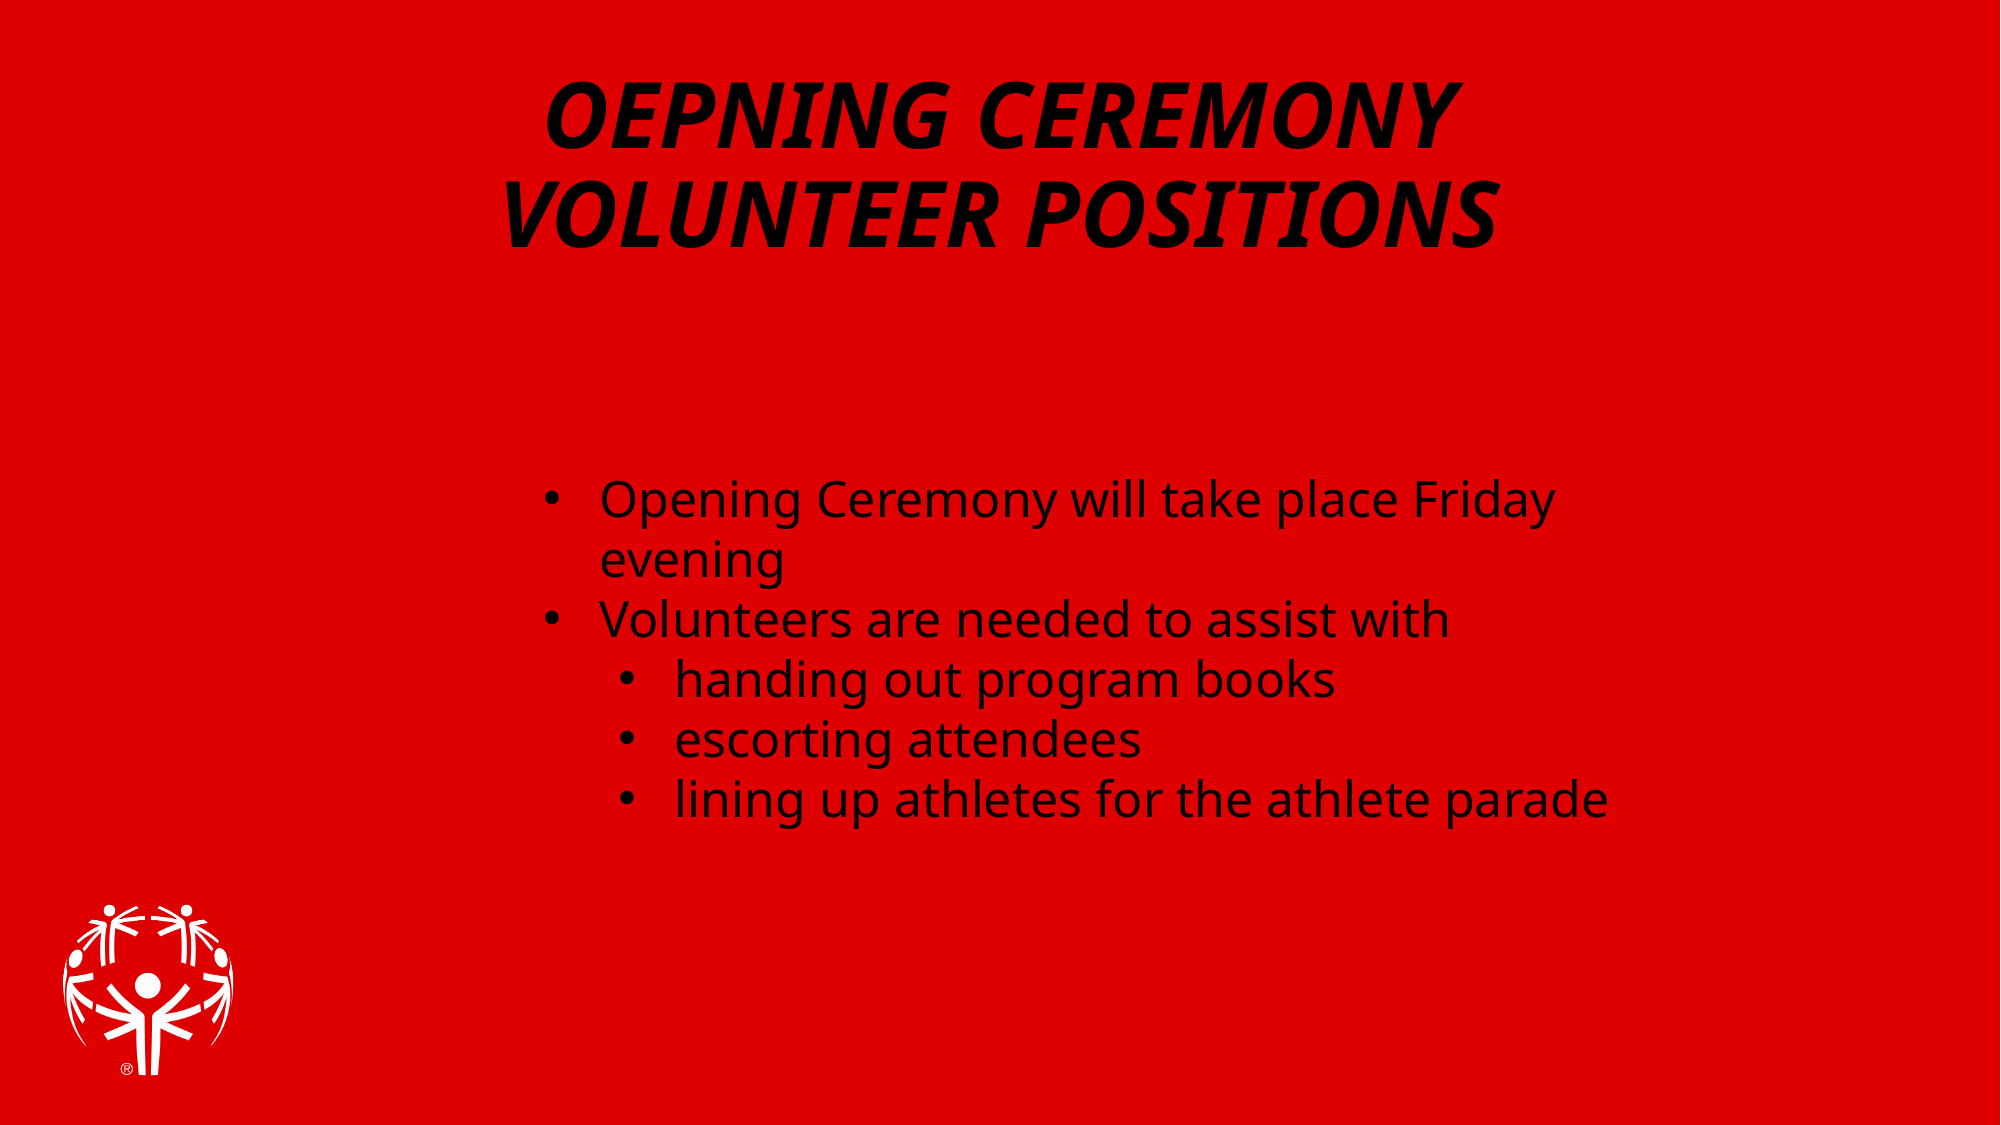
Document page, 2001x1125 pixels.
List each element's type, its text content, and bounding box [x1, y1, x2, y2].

text_box Opening Ceremony will take place Friday evening Volunteers are needed to assist with handing out program books escorting attendees lining up athletes for the athlete parade [528, 460, 1654, 835]
title OEPNING CEREMONY VOLUNTEER POSITIONS [137, 59, 1863, 278]
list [0, 881, 287, 1098]
